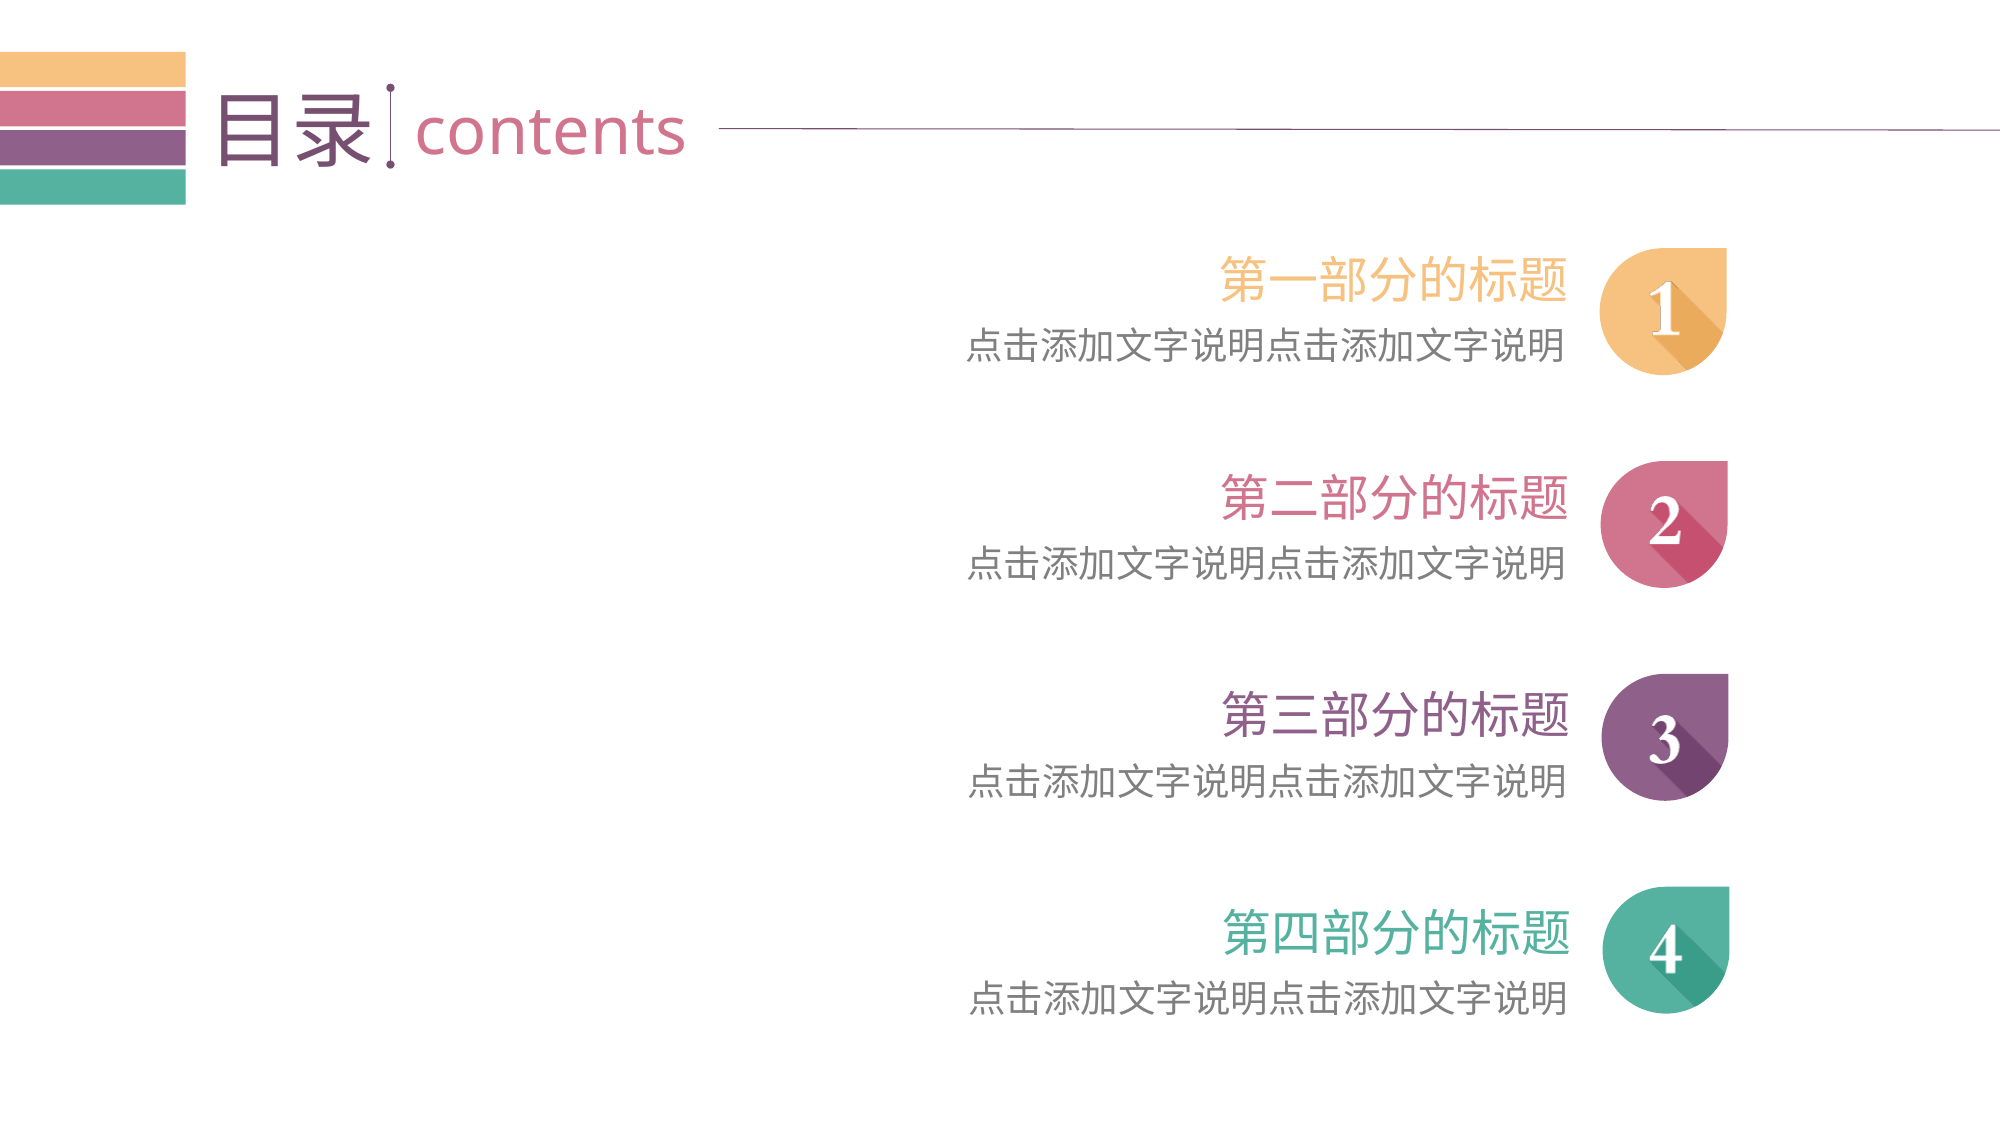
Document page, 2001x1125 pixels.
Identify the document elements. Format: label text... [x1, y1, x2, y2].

text_box 第一部分的标题 [1188, 241, 1584, 316]
text_box 第二部分的标题 [1189, 458, 1585, 534]
text_box 点击添加文字说明点击添加文字说明 [949, 519, 1581, 593]
text_box 点击添加文字说明点击添加文字说明 [949, 301, 1580, 375]
text_box 第四部分的标题 [1191, 893, 1587, 969]
text_box 目录 [186, 70, 398, 185]
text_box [1602, 886, 1730, 1014]
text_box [1599, 248, 1727, 376]
text_box 第三部分的标题 [1190, 676, 1586, 751]
text_box contents [399, 80, 741, 176]
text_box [1600, 461, 1728, 588]
text_box 点击添加文字说明点击添加文字说明 [949, 954, 1583, 1028]
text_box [0, 51, 186, 205]
text_box 点击添加文字说明点击添加文字说明 [949, 736, 1582, 810]
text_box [1601, 673, 1729, 801]
